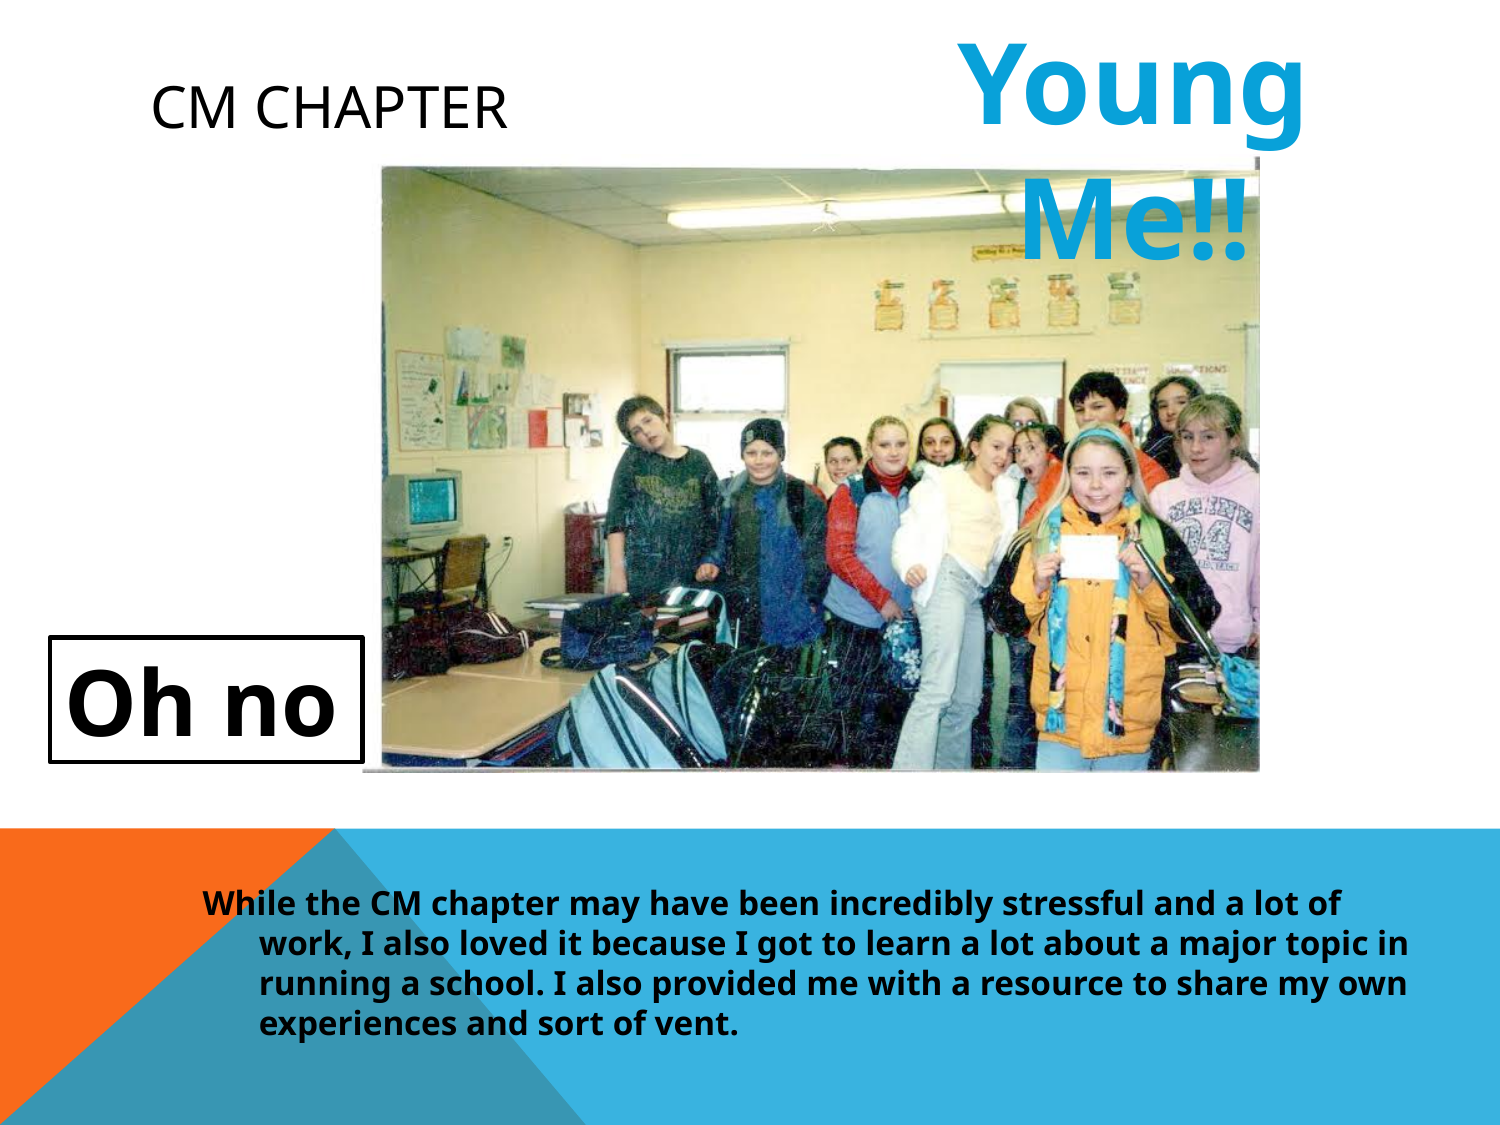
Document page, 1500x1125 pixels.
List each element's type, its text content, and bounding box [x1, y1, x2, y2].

text_box Young Me!! [811, 4, 1457, 290]
list While the CM chapter may have been incredibly stressful and a lot of work, I also loved it because I got to learn a lot about a major topic in running a school. I also provided me with a resource to share my own experiences and sort of vent. [187, 875, 1432, 1070]
text_box Oh no [48, 635, 357, 764]
title CM Chapter [135, 60, 811, 150]
picture [362, 154, 1261, 773]
